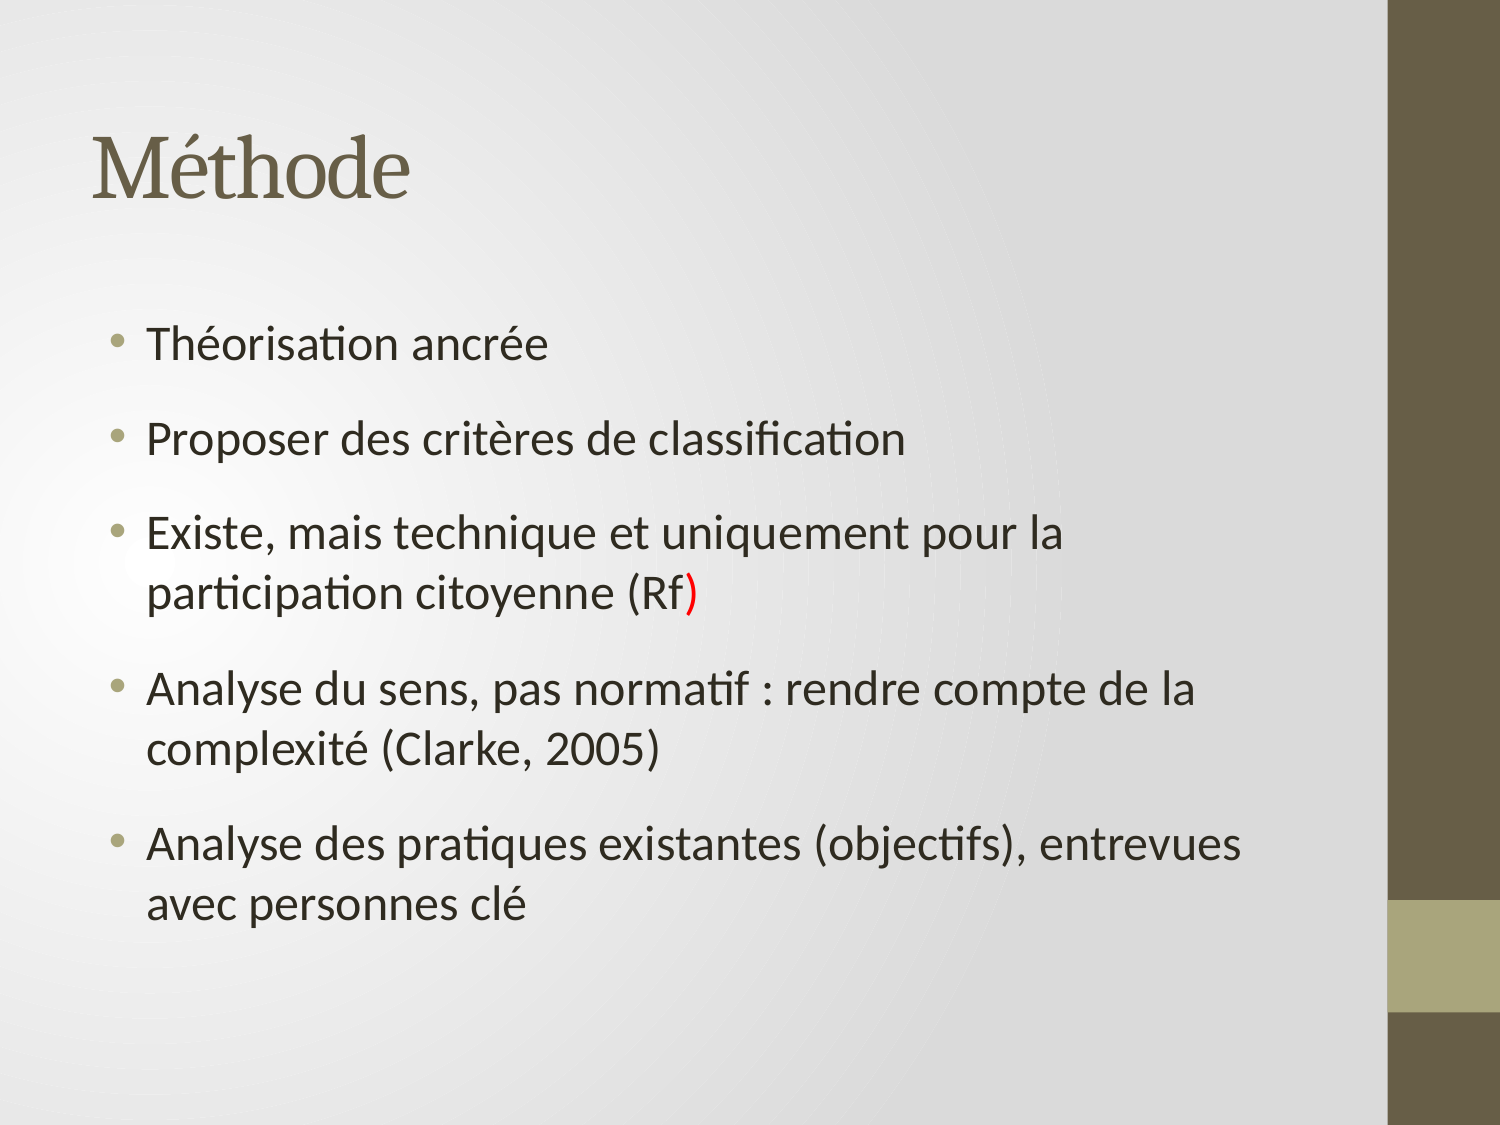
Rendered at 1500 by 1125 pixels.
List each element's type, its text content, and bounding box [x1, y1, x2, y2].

title Méthode [75, 67, 1325, 256]
list Théorisation ancrée Proposer des critères de classification Existe, mais technique et uniquement pour la participation citoyenne (Rf) Analyse du sens, pas normatif : rendre compte de la complexité (Clarke, 2005) Analyse des pratiques existantes (objectifs), entrevues avec personnes clé [75, 302, 1325, 1050]
